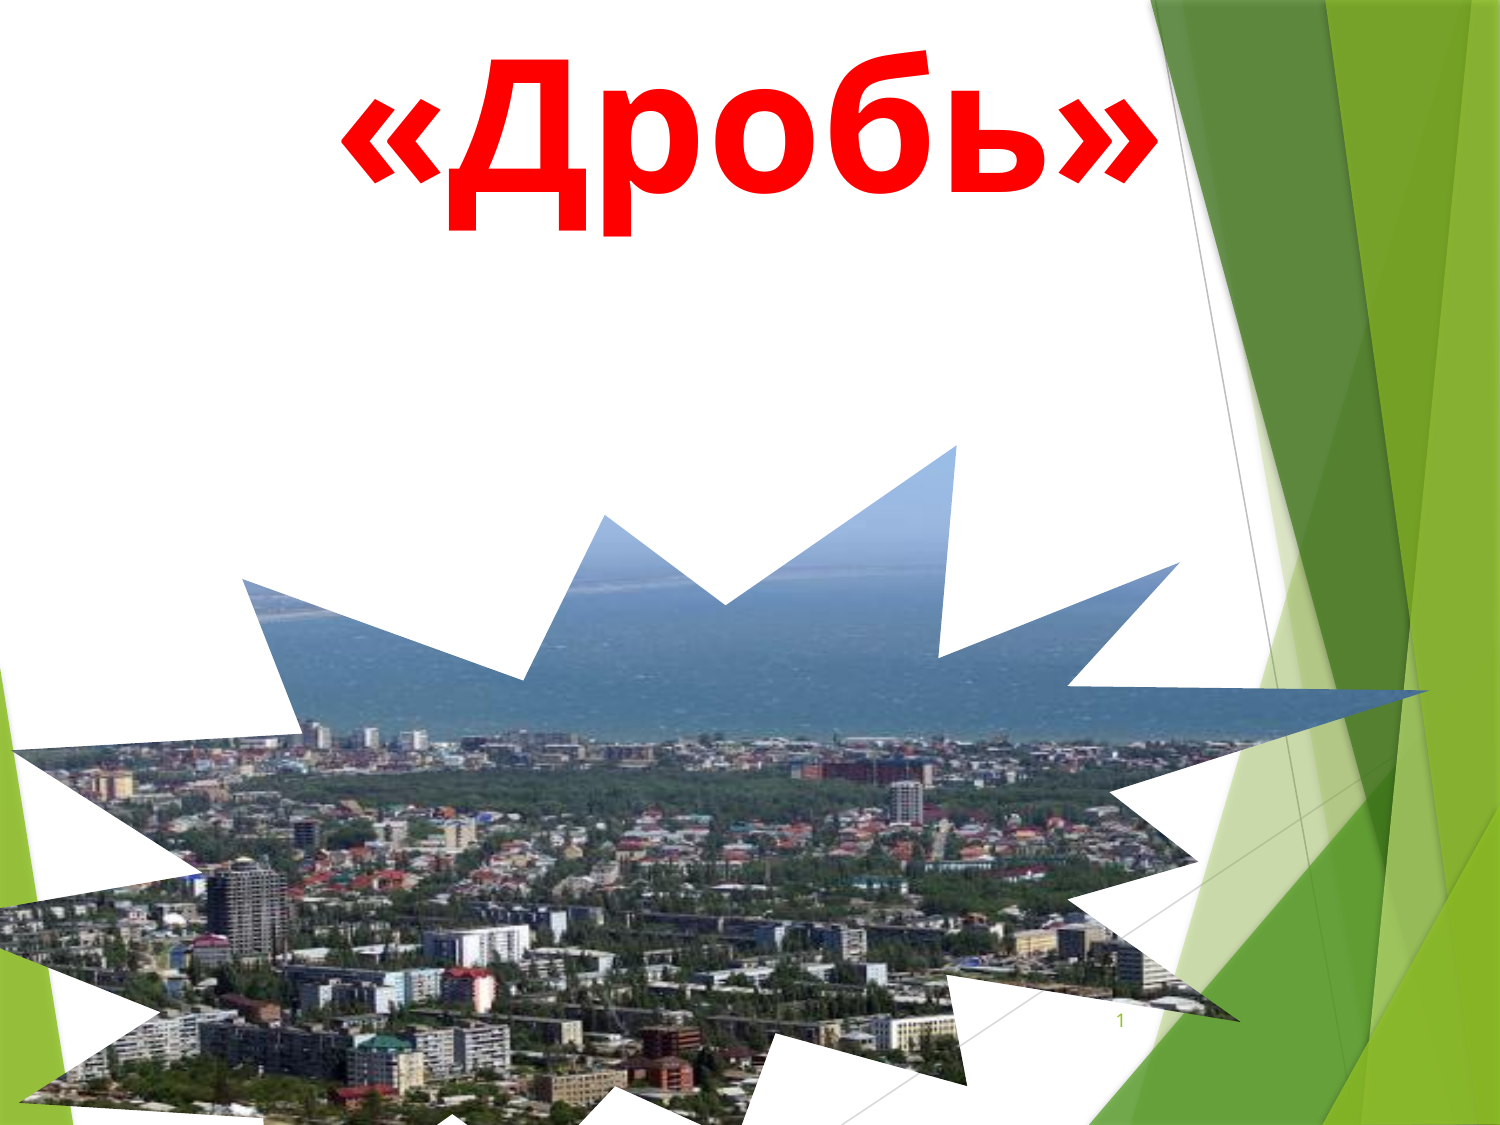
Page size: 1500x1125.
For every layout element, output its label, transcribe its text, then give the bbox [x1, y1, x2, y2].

title «Дробь» [0, 0, 1500, 622]
picture [0, 444, 1431, 1125]
